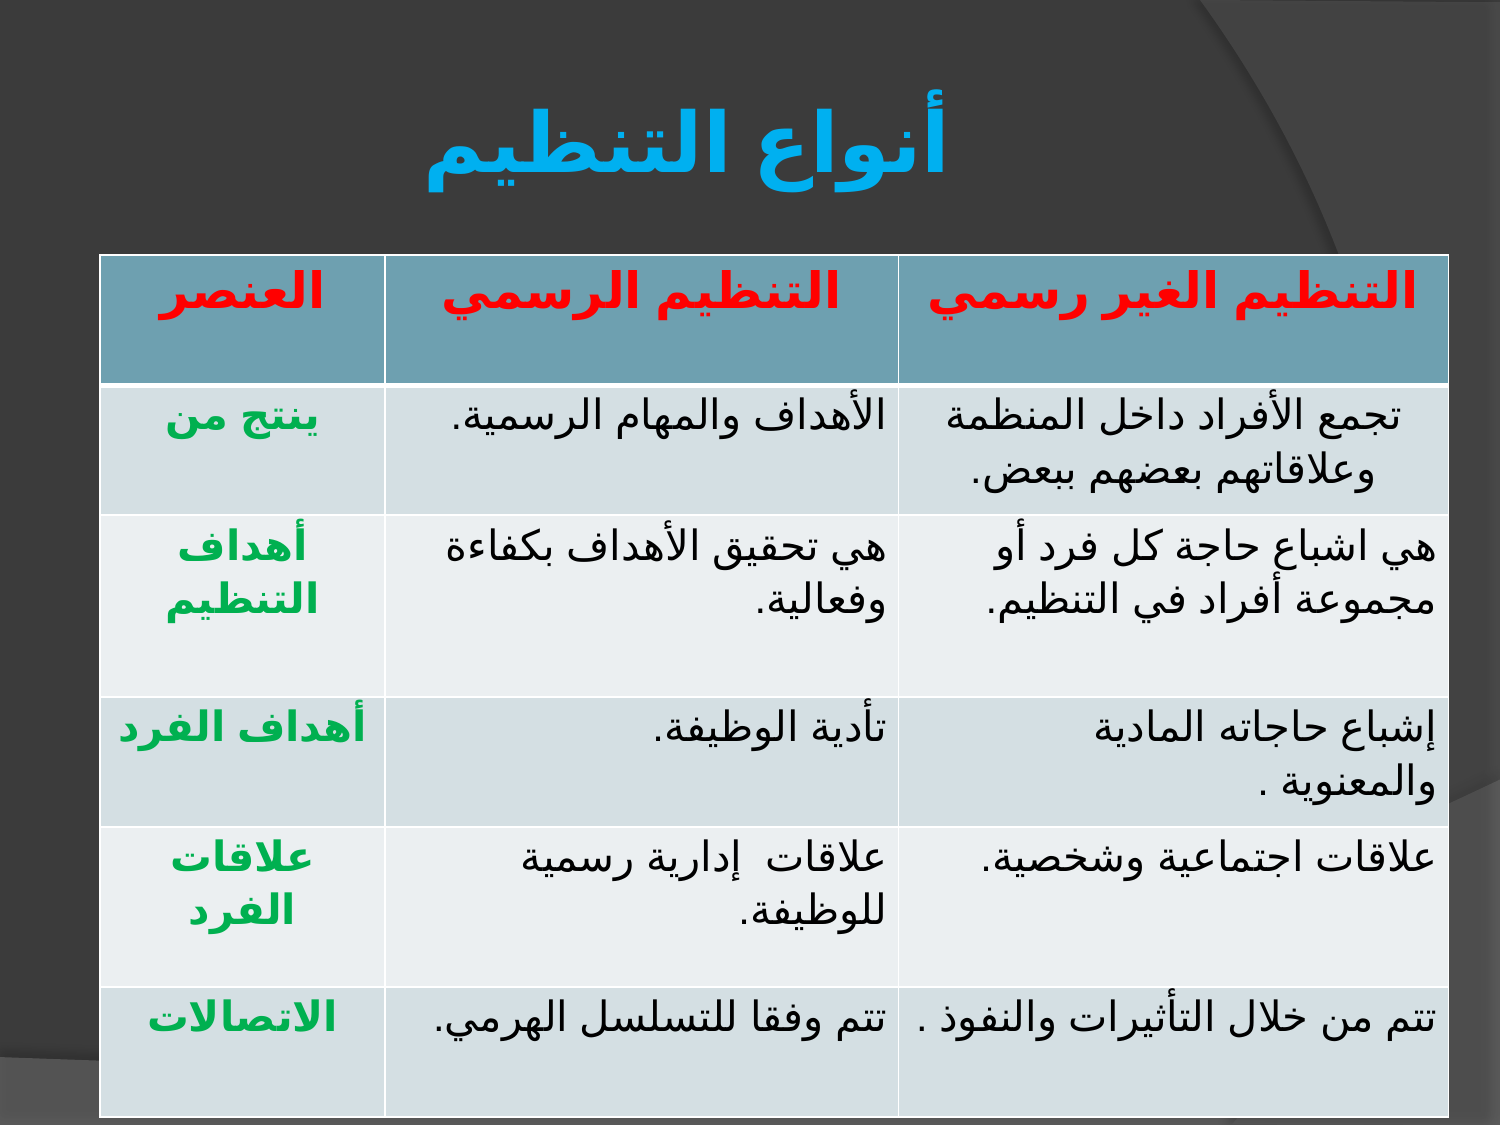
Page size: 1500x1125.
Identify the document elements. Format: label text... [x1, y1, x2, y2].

table_cell الاتصالات [101, 988, 384, 1116]
table_cell إشباع حاجاته المادية والمعنوية . [899, 698, 1448, 826]
table_cell أهداف الفرد [101, 698, 384, 826]
table_cell علاقات إدارية رسمية للوظيفة. [386, 828, 898, 986]
table_cell تتم من خلال التأثيرات والنفوذ . [899, 988, 1448, 1116]
table_header التنظيم الرسمي [386, 256, 898, 383]
table_cell علاقات اجتماعية وشخصية. [899, 828, 1448, 986]
table_cell تتم وفقا للتسلسل الهرمي. [386, 988, 898, 1116]
table_header التنظيم الغير رسمي [899, 256, 1448, 383]
table_cell ينتج من [101, 388, 384, 514]
table_cell علاقات الفرد [101, 828, 384, 986]
table_cell تجمع الأفراد داخل المنظمة وعلاقاتهم بعضهم ببعض. [899, 388, 1448, 514]
title أنواع التنظيم [75, 45, 1300, 233]
table_cell الأهداف والمهام الرسمية. [386, 388, 898, 514]
table_cell تأدية الوظيفة. [386, 698, 898, 826]
table_cell هي اشباع حاجة كل فرد أو مجموعة أفراد في التنظيم. [899, 516, 1448, 696]
table_cell أهداف التنظيم [101, 516, 384, 696]
table_header العنصر [101, 256, 384, 383]
table_cell هي تحقيق الأهداف بكفاءة وفعالية. [386, 516, 898, 696]
